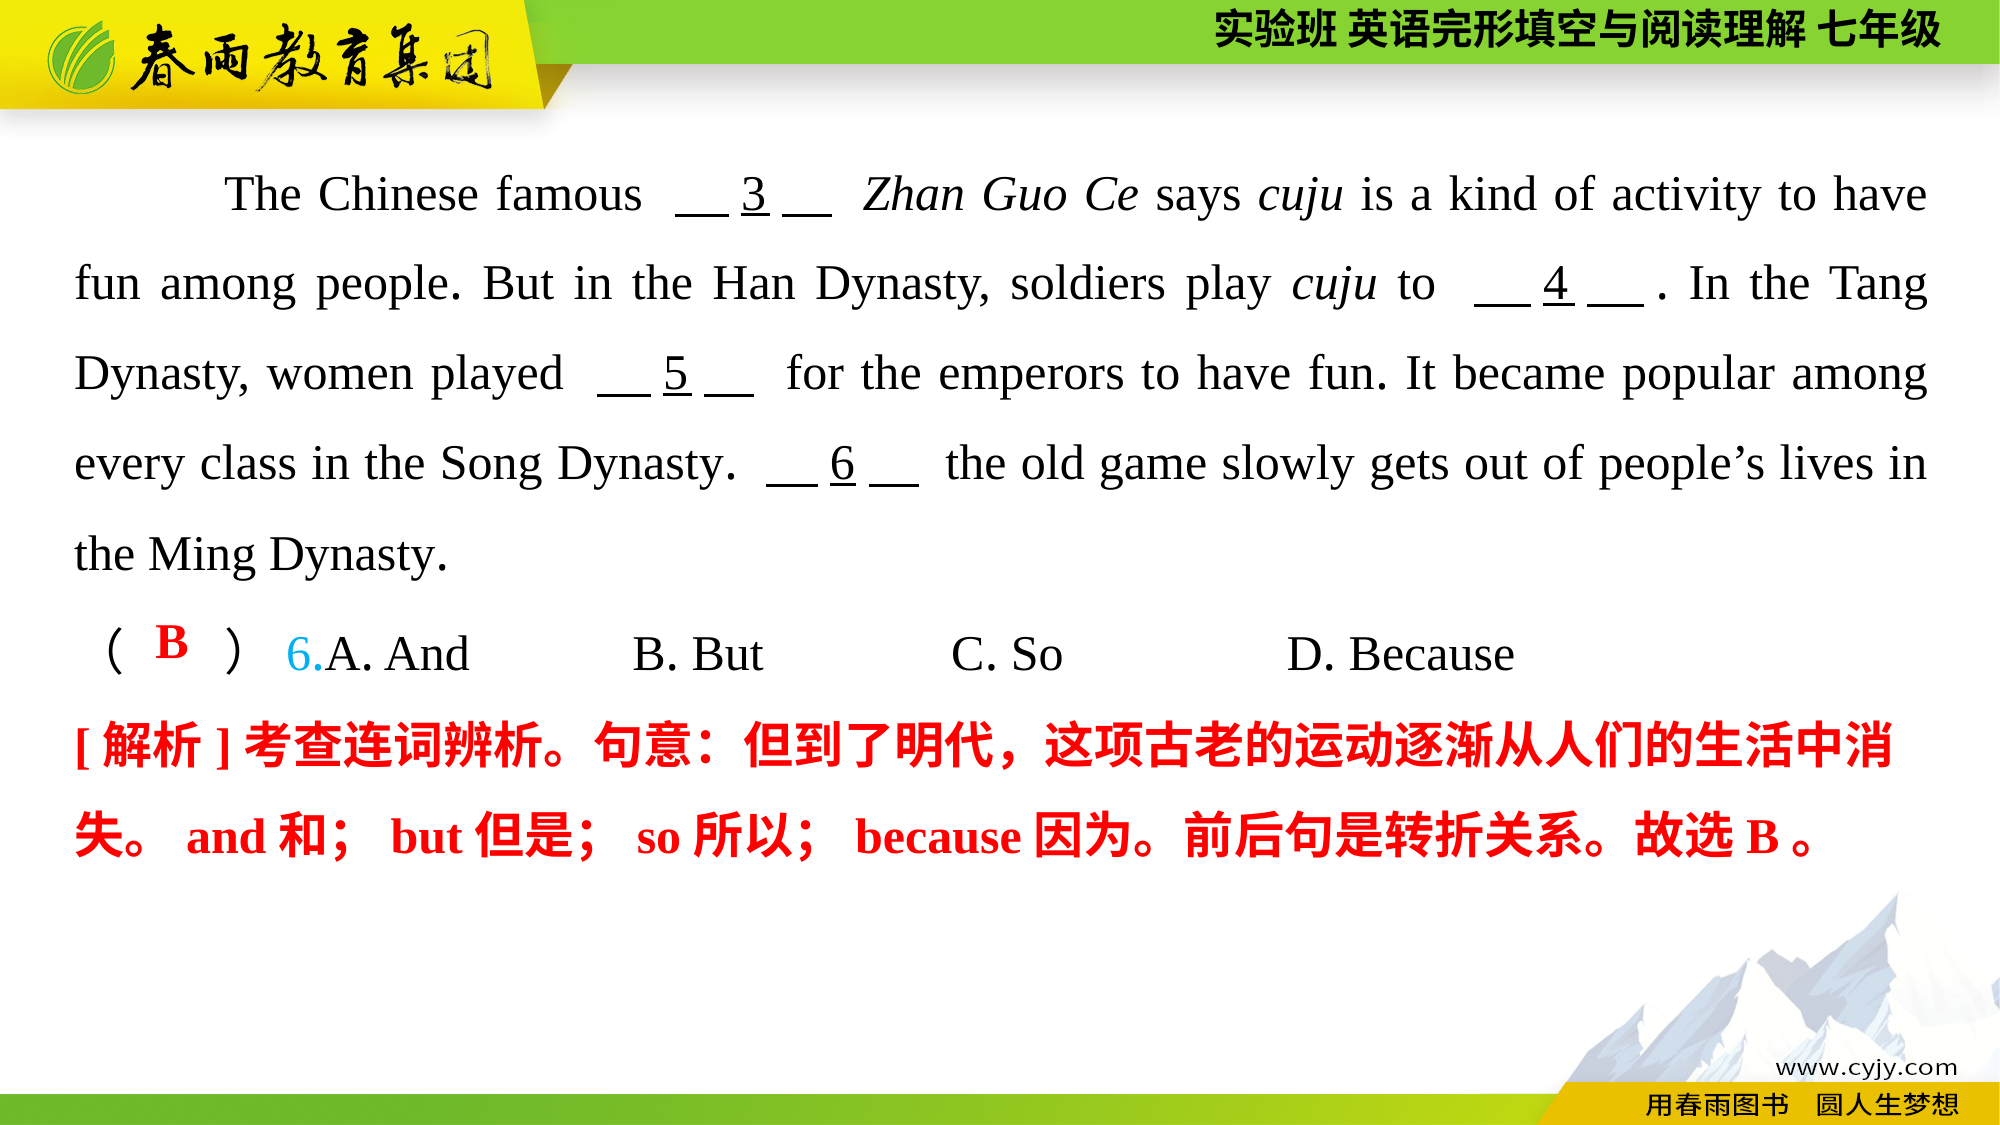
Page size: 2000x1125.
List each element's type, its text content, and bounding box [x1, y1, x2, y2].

picture [0, 0, 2000, 1125]
text_box [解析]考查连词辨析。句意：但到了明代，这项古老的运动逐渐从人们的生活中消 失。and和；but但是；so所以；because因为。前后句是转折关系。故选B。 [59, 675, 1944, 871]
text_box （ ）6.A. And B. But C. So D. Because [59, 582, 1944, 675]
text_box B [140, 601, 204, 677]
list The Chinese famous 3 Zhan Guo Ce says cuju is a kind of activity to have fun among people. But in the Han Dynasty, soldiers play cuju to 4 . In the Tang Dynasty, women played 5 for the emperors to have fun. It became popular among every class in the Song Dynasty. 6 the old game slowly gets out of people’s lives in the Ming Dynasty. [59, 122, 1944, 581]
